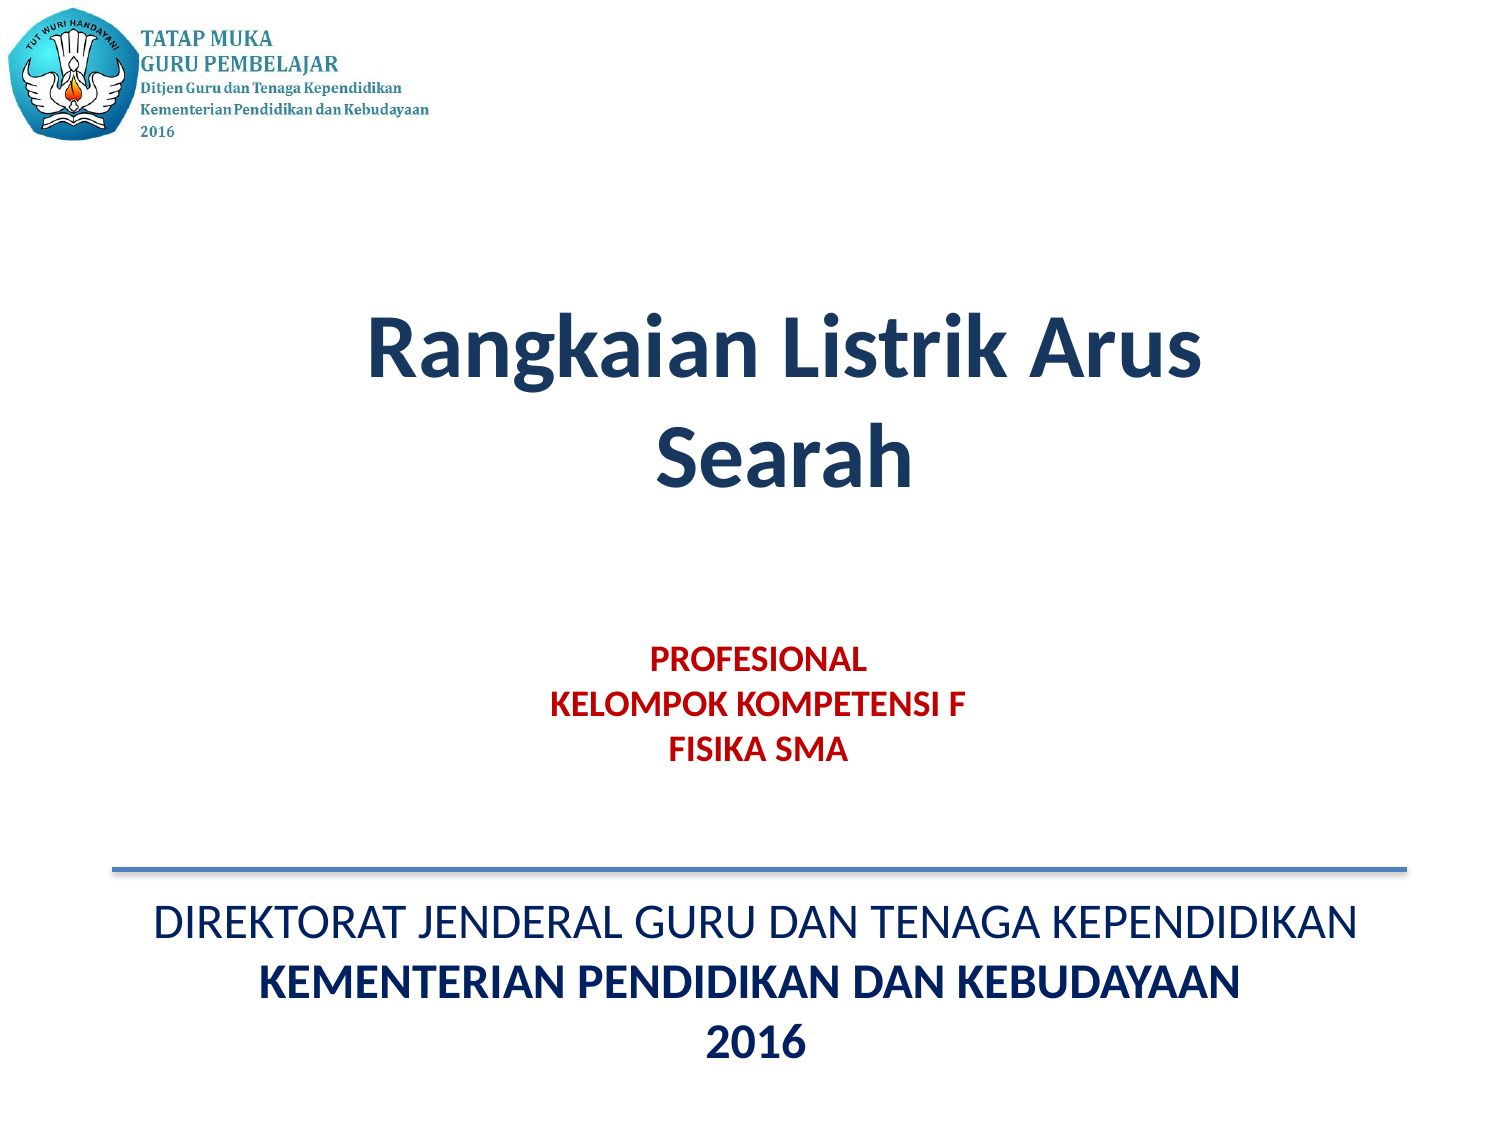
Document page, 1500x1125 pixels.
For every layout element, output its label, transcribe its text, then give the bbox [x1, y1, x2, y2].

text_box PROFESIONAL KELOMPOK KOMPETENSI F FISIKA SMA [535, 626, 982, 777]
picture [5, 0, 441, 149]
text_box Rangkaian Listrik Arus Searah [230, 278, 1341, 514]
